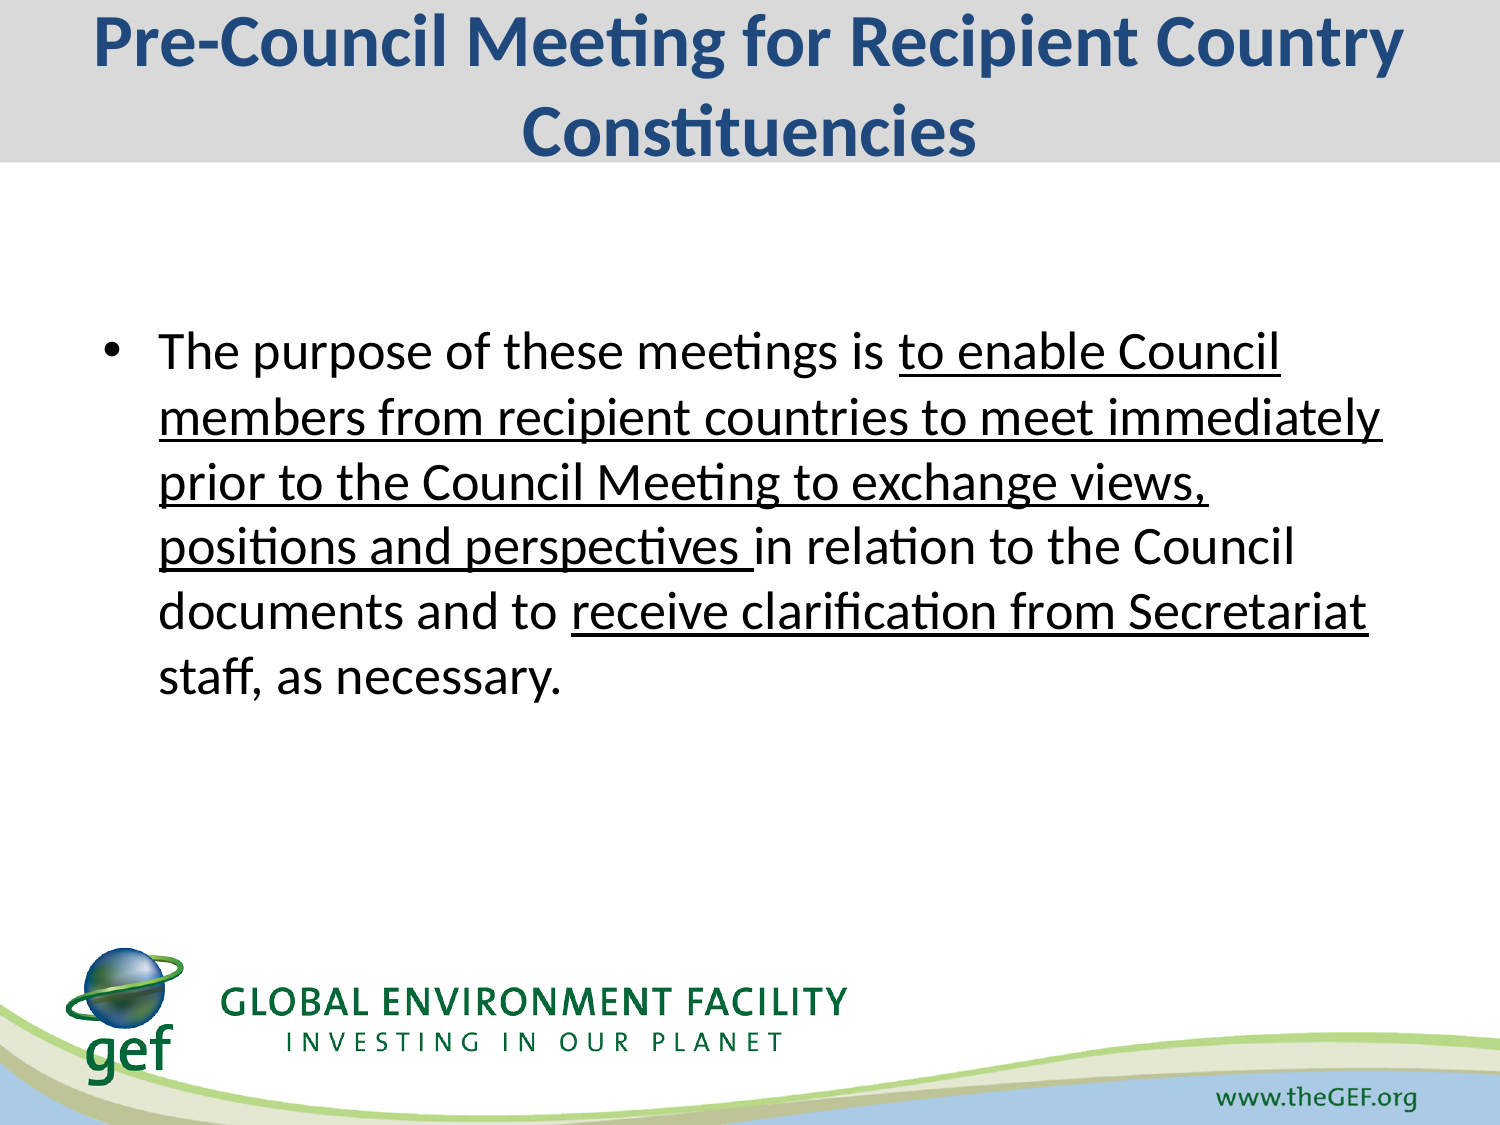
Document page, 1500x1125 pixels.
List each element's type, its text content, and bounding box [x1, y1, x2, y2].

title Pre-Council Meeting for Recipient Country Constituencies [0, 0, 1500, 163]
picture [0, 920, 1500, 1125]
list The purpose of these meetings is to enable Council members from recipient countries to meet immediately prior to the Council Meeting to exchange views, positions and perspectives in relation to the Council documents and to receive clarification from Secretariat staff, as necessary. [87, 237, 1413, 963]
